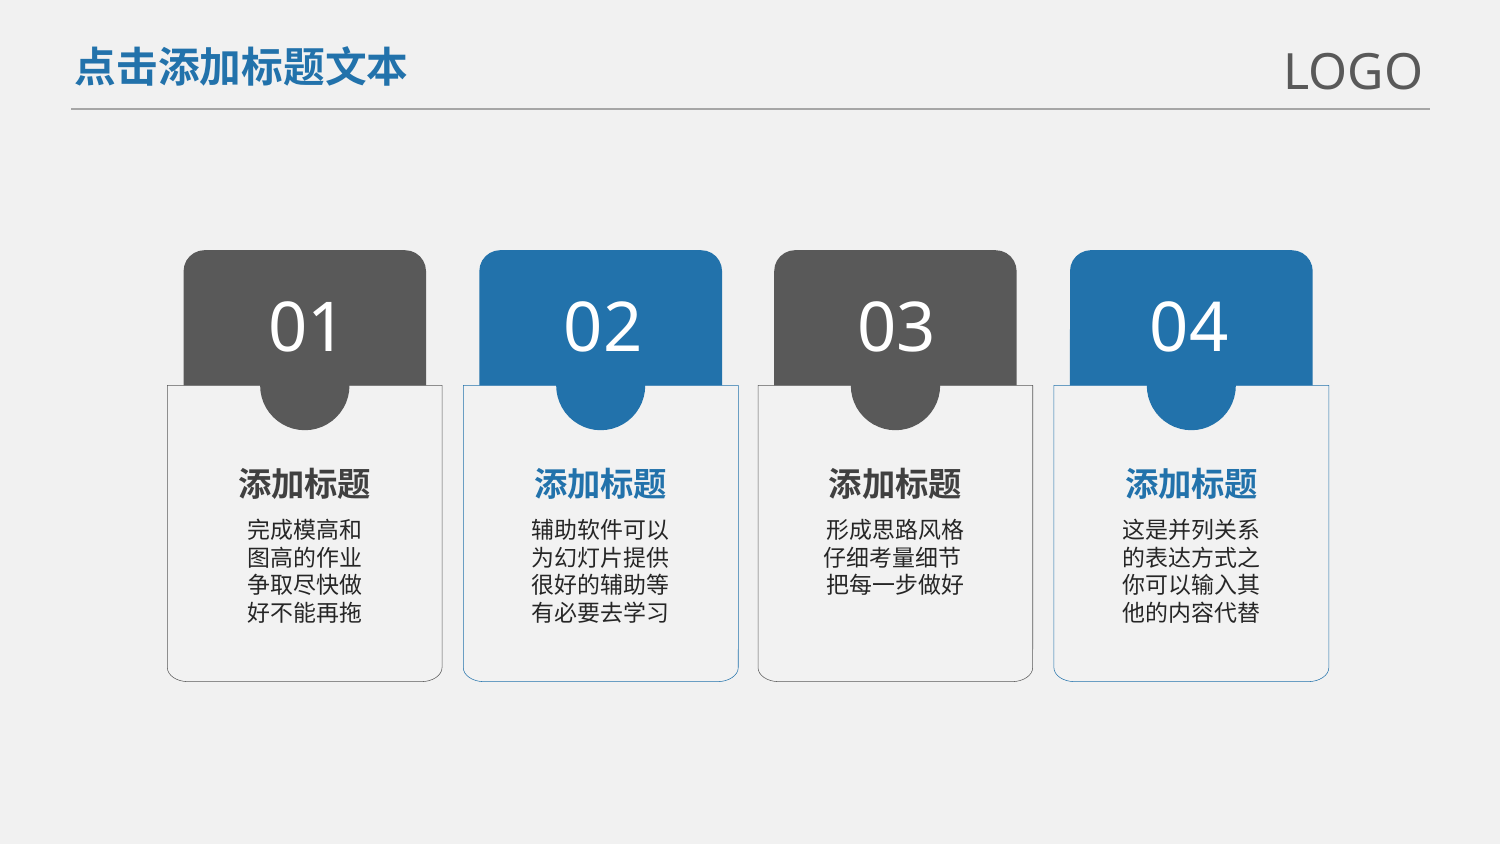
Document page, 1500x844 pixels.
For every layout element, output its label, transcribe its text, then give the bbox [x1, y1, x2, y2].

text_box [1053, 250, 1330, 682]
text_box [463, 250, 739, 682]
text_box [167, 250, 443, 682]
text_box 点击添加标题文本 [59, 33, 424, 99]
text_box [757, 250, 1033, 682]
text_box LOGO [1268, 31, 1439, 107]
